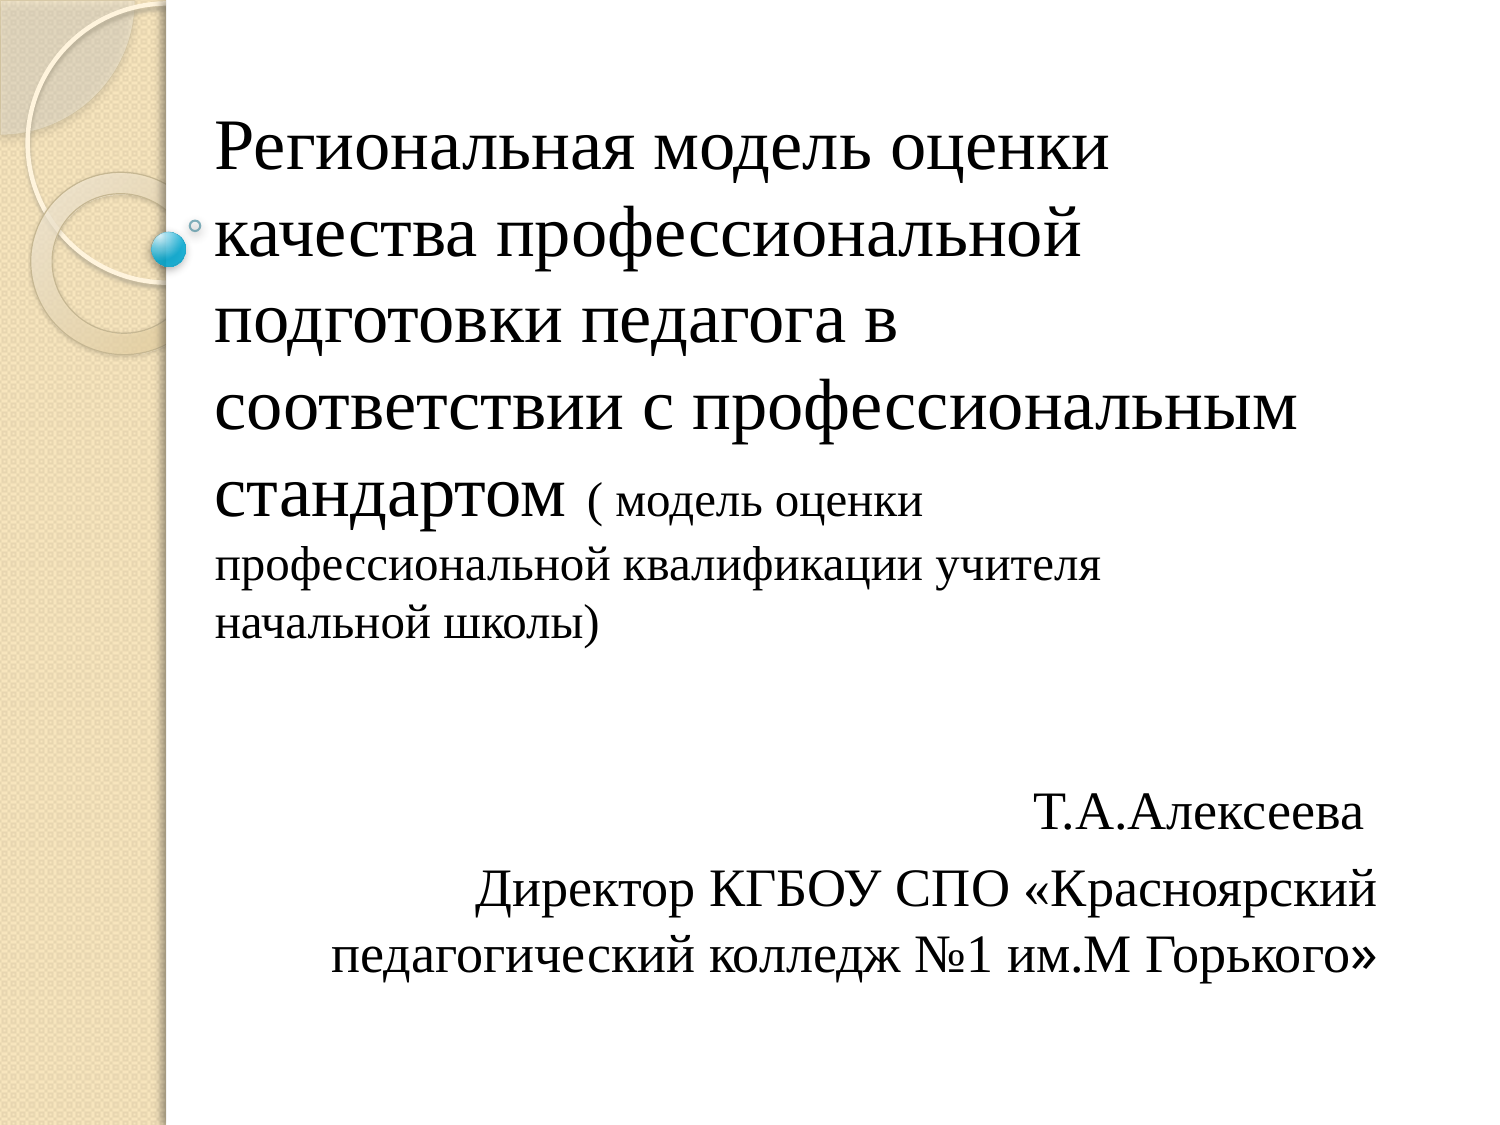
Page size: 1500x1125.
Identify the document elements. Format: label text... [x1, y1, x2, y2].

subtitle Т.А.Алексеева Директор КГБОУ СПО «Красноярский педагогический колледж №1 им.М Горького» [230, 775, 1394, 1063]
title Региональная модель оценки качества профессиональной подготовки педагога в соответствии с профессиональным стандартом ( модель оценки профессиональной квалификации учителя начальной школы) [200, 23, 1325, 774]
